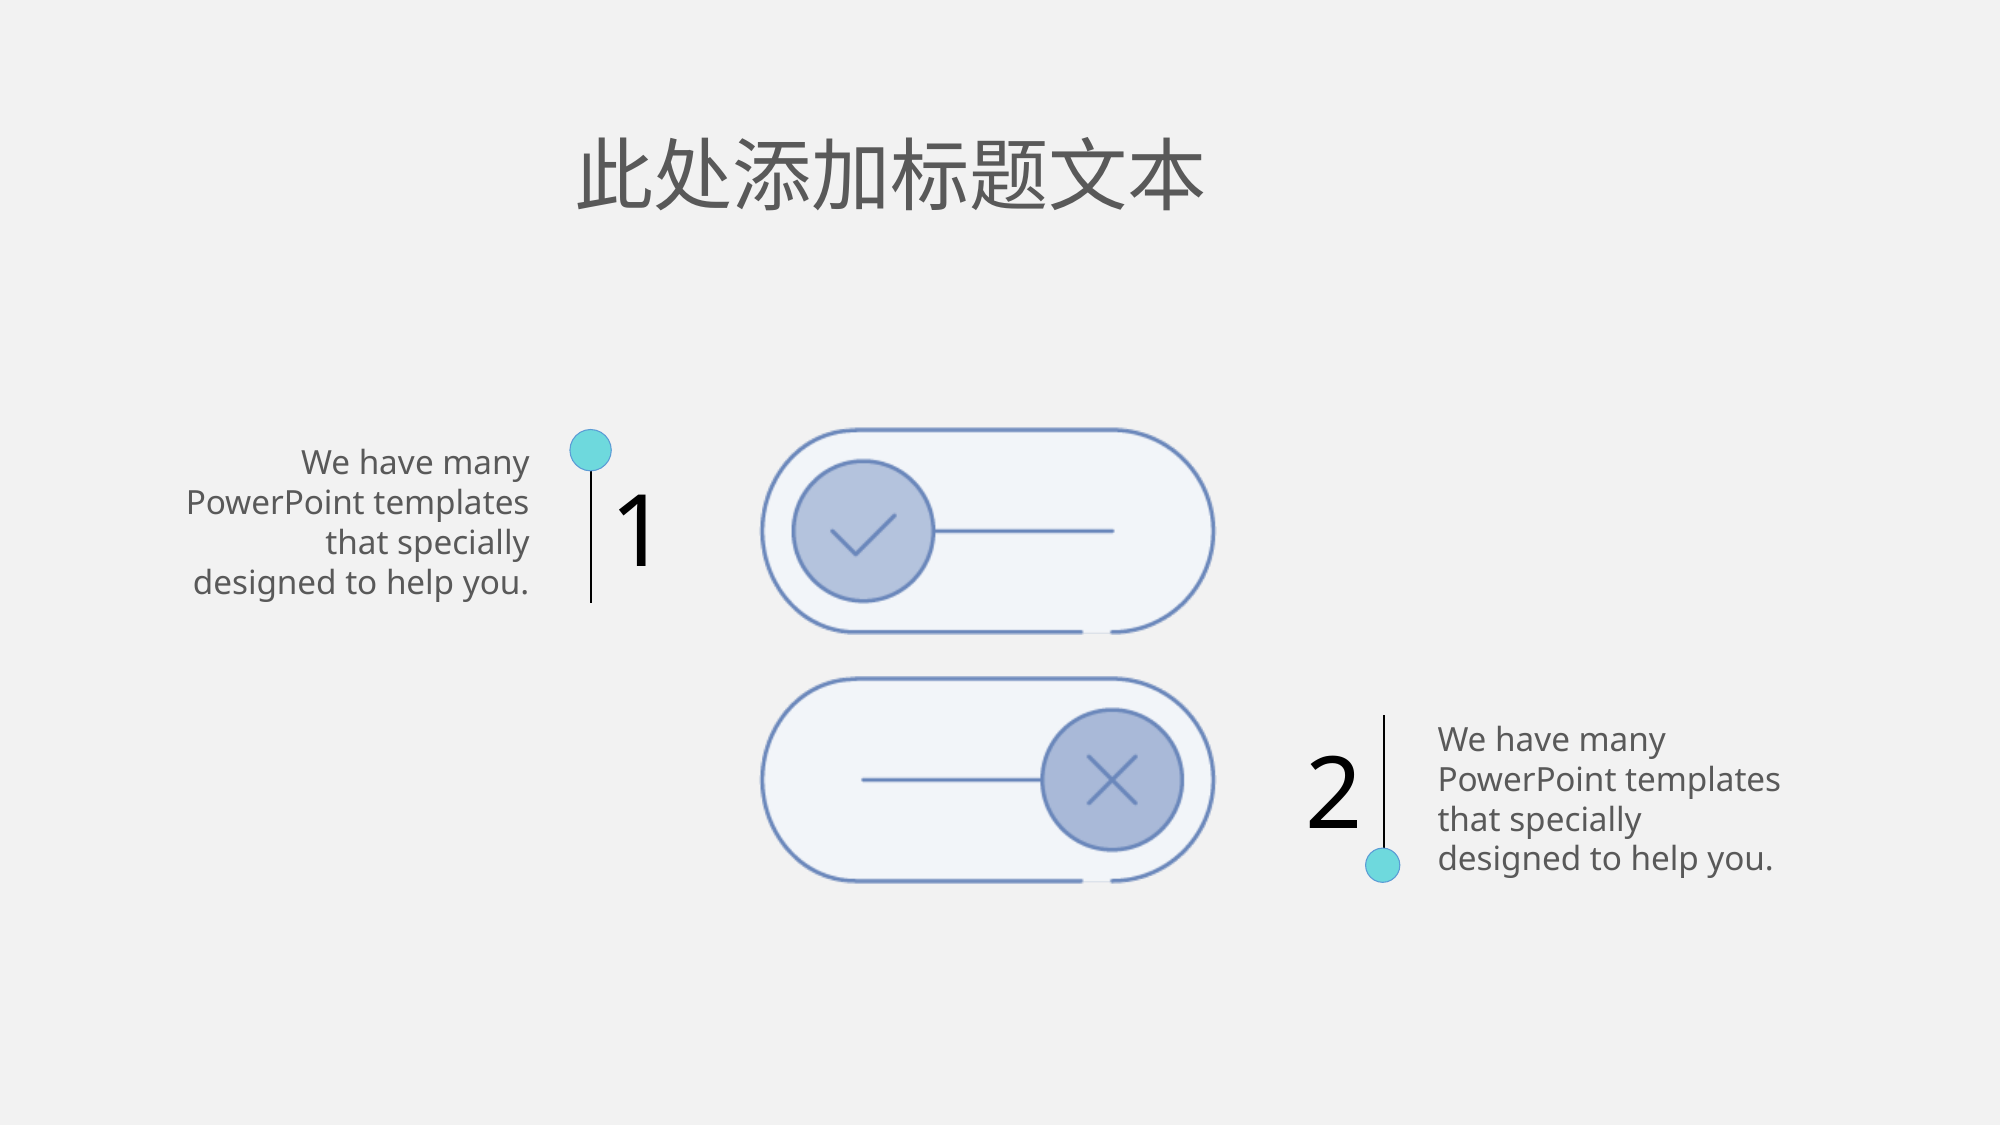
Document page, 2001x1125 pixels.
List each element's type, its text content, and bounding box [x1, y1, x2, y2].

text_box We have many PowerPoint templates that specially designed to help you. [162, 434, 503, 609]
text_box 此处添加标题文本 [560, 117, 1440, 228]
text_box We have many PowerPoint templates that specially designed to help you. [1430, 710, 1806, 885]
picture [503, 173, 1430, 1100]
